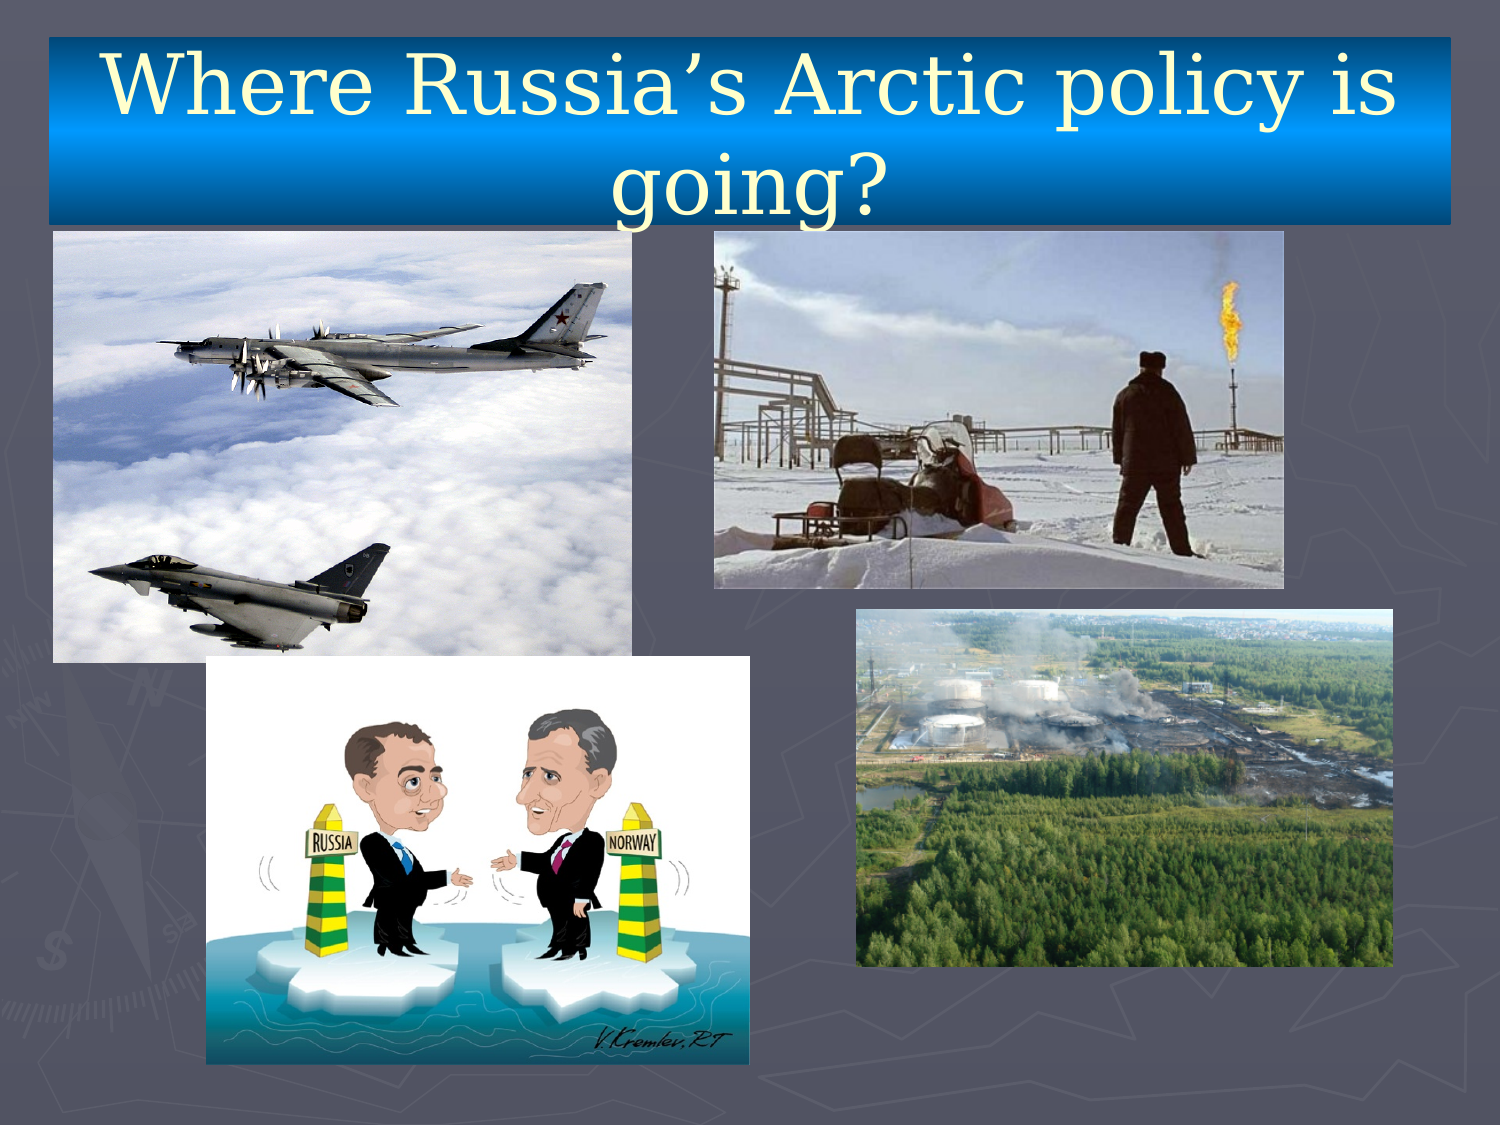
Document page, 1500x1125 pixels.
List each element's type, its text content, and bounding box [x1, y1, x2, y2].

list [206, 656, 751, 1065]
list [855, 609, 1393, 967]
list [52, 231, 633, 663]
title Where Russia’s Arctic policy is going? [49, 37, 1451, 226]
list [714, 231, 1285, 589]
